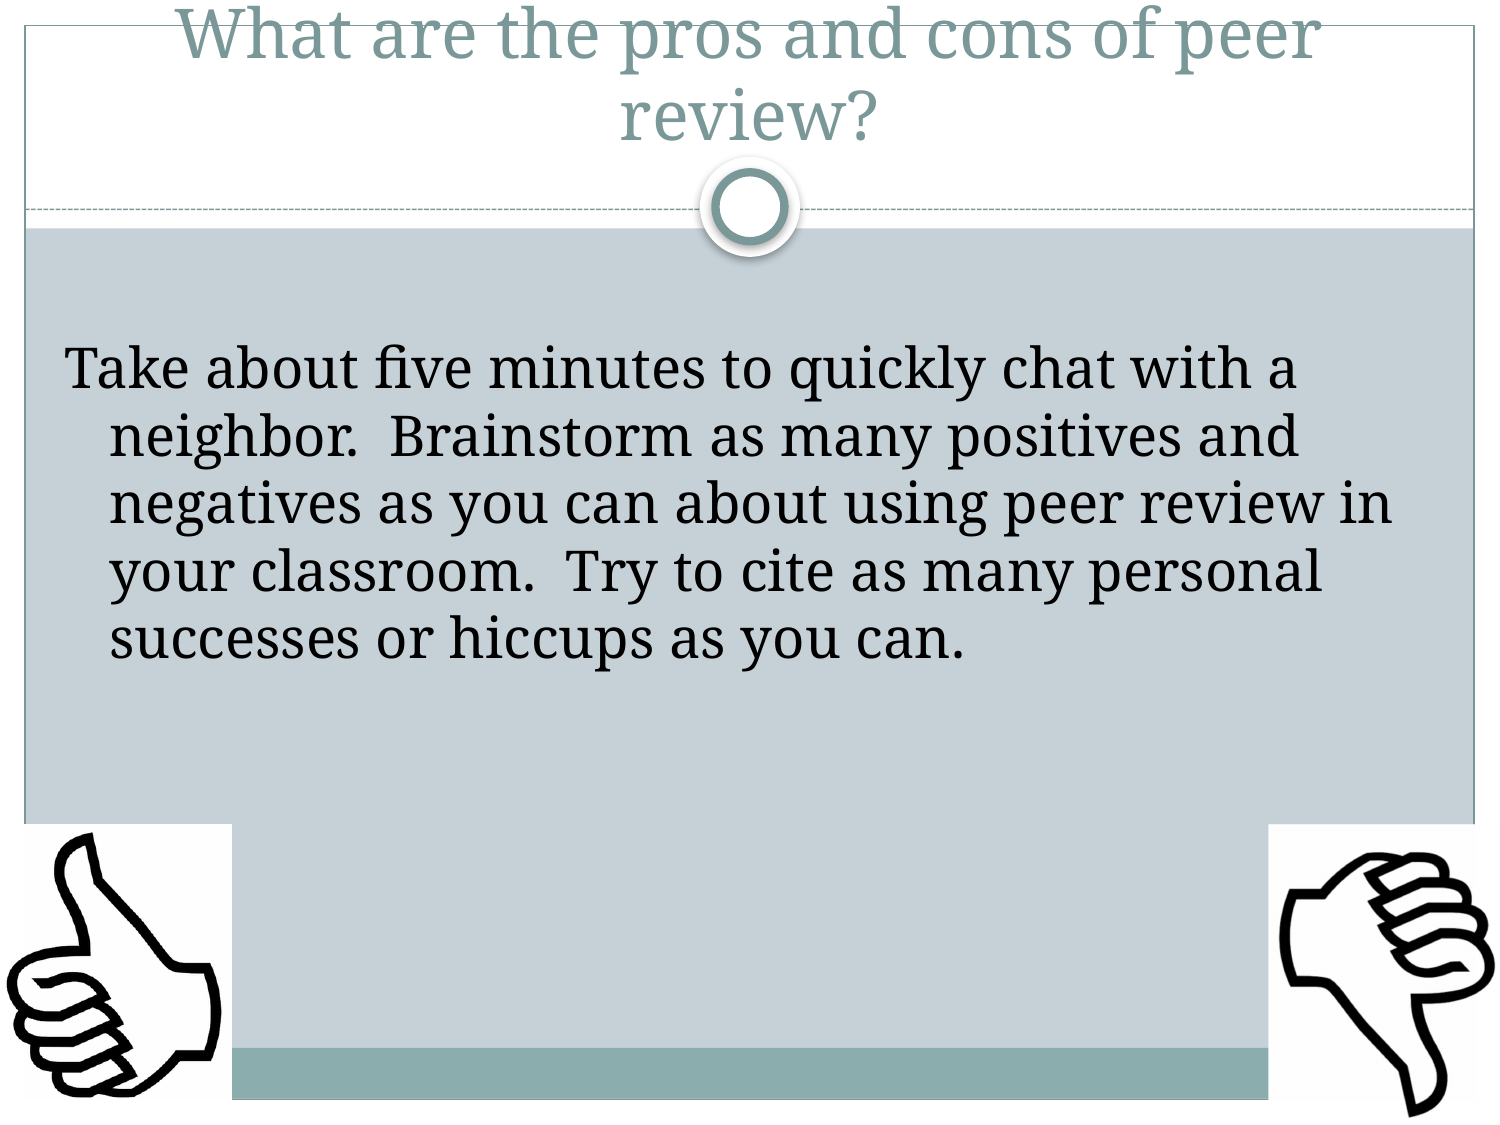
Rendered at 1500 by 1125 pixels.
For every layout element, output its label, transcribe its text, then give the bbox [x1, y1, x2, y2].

title What are the pros and cons of peer review? [49, 37, 1450, 162]
picture [1267, 824, 1500, 1125]
list Take about five minutes to quickly chat with a neighbor. Brainstorm as many positives and negatives as you can about using peer review in your classroom. Try to cite as many personal successes or hiccups as you can. [49, 324, 1445, 1001]
picture [0, 824, 232, 1125]
